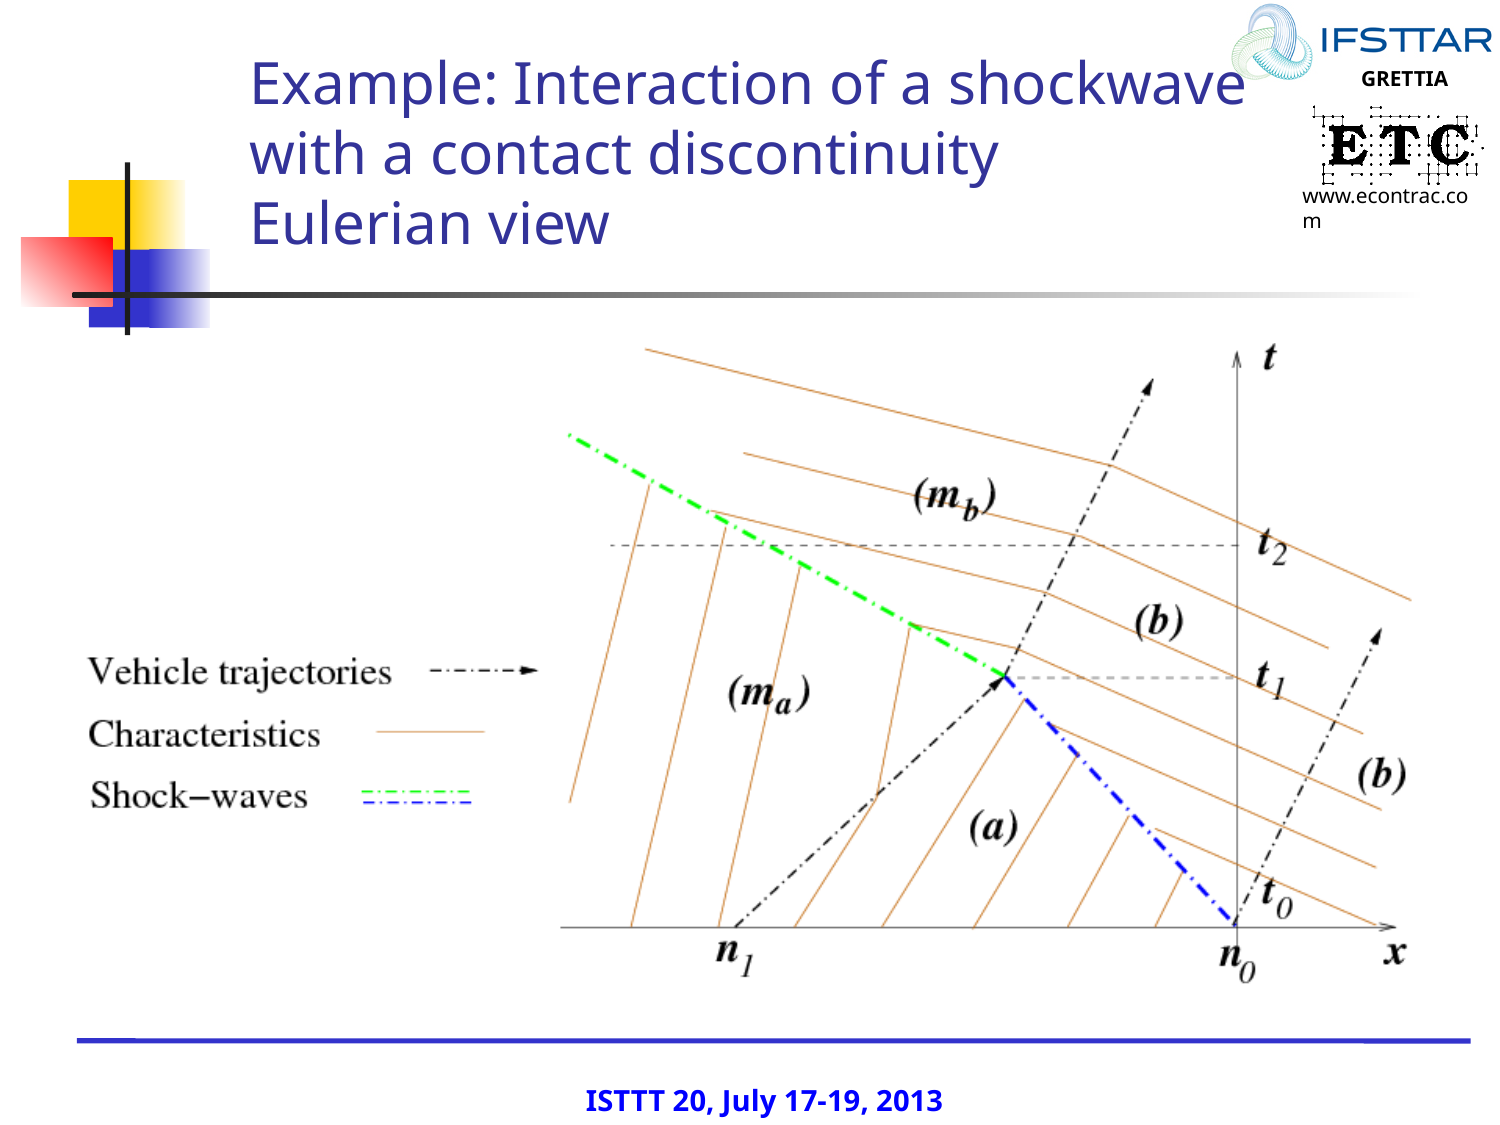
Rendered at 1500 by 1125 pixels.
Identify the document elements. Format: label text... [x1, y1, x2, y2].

picture [1313, 105, 1484, 185]
picture [1409, 74, 1417, 82]
picture [85, 343, 1415, 985]
title Example: Interaction of a shockwave with a contact discontinuity Eulerian view [234, 34, 1313, 264]
footer ISTTT 20, July 17-19, 2013 [64, 1049, 1465, 1125]
picture [1230, 2, 1494, 82]
